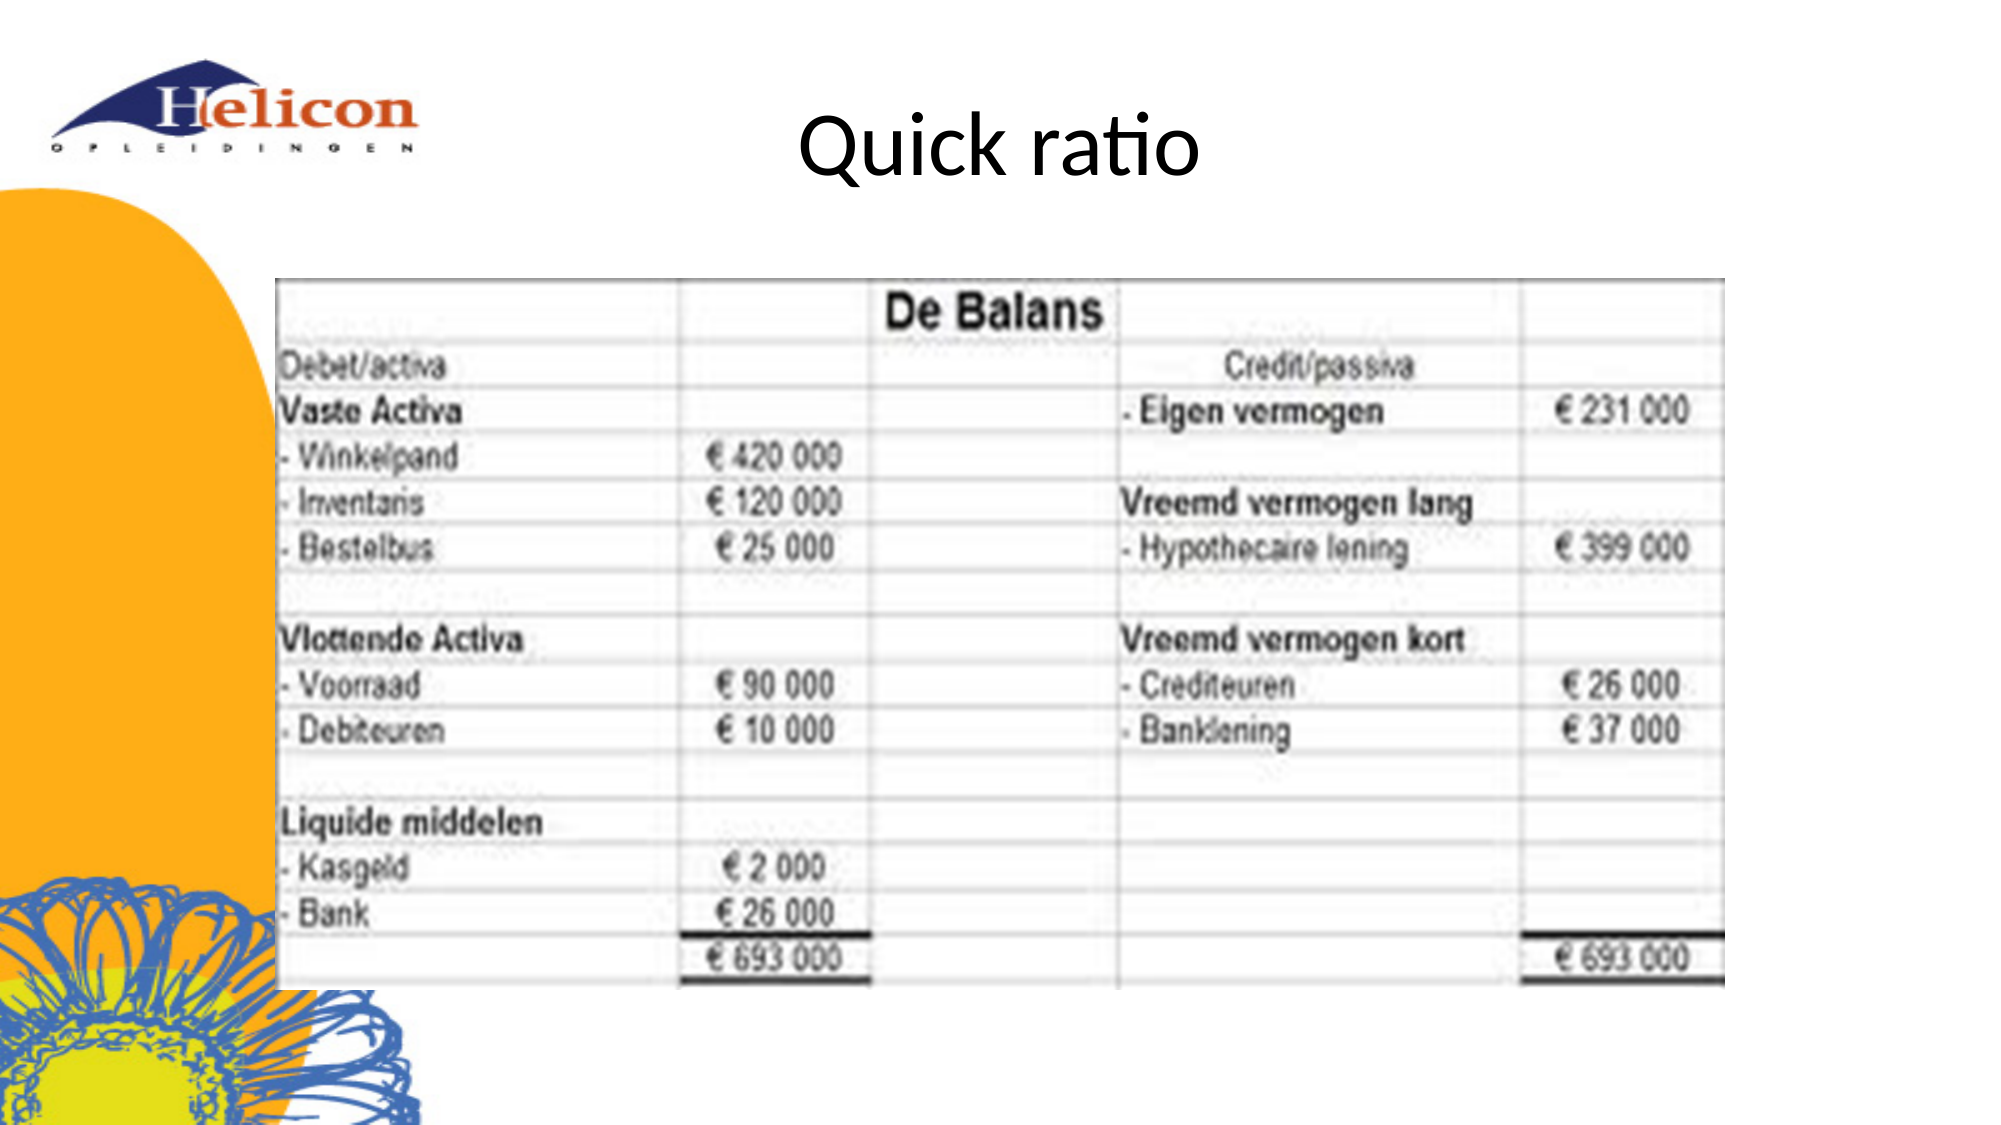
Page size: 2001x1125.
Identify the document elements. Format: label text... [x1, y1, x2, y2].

picture [0, 0, 2001, 1125]
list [275, 277, 1725, 990]
title Quick ratio [99, 45, 1900, 233]
